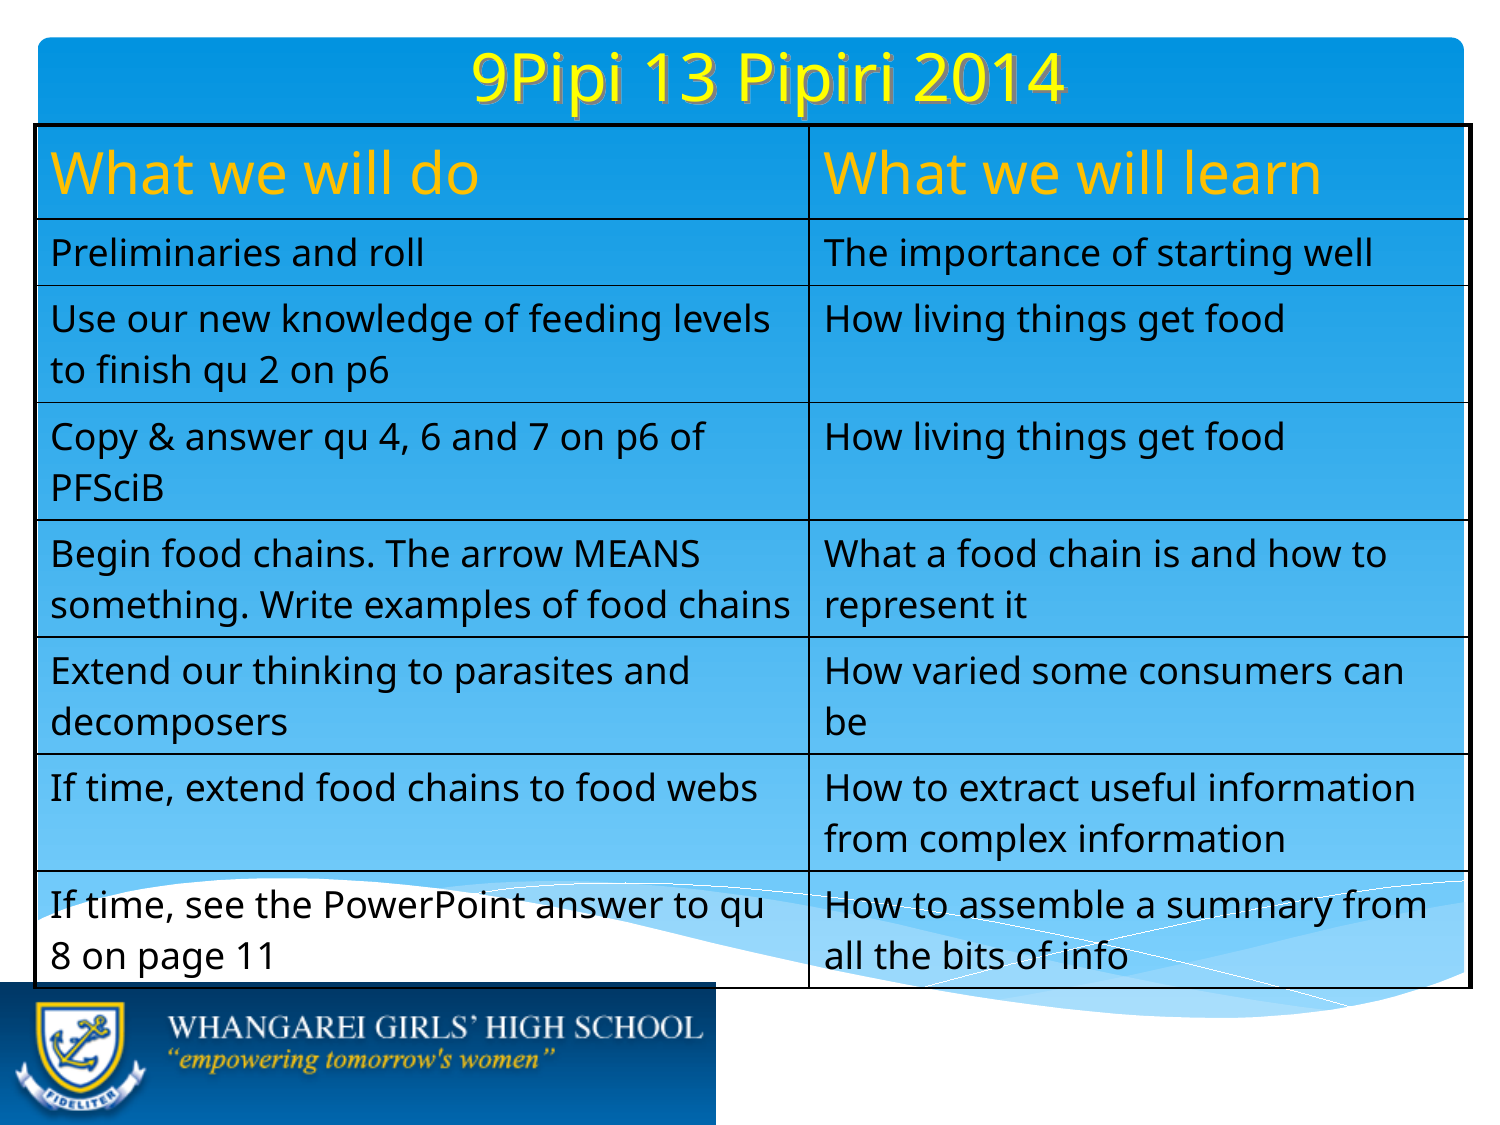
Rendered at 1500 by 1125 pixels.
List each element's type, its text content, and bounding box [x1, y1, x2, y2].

text_box 9Pipi 13 Pipiri 2014 [162, 24, 1375, 123]
table_cell How varied some consumers can be [810, 638, 1468, 753]
table_header What we will learn [810, 127, 1468, 218]
table_cell Extend our thinking to parasites and decomposers [37, 638, 808, 753]
table_cell How to extract useful information from complex information [810, 755, 1468, 870]
table_cell How living things get food [810, 403, 1468, 519]
table_cell If time, see the PowerPoint answer to qu 8 on page 11 [37, 872, 808, 987]
picture [0, 982, 716, 1125]
table_cell Use our new knowledge of feeding levels to finish qu 2 on p6 [37, 286, 808, 402]
table_cell What a food chain is and how to represent it [810, 521, 1468, 636]
table_cell Copy & answer qu 4, 6 and 7 on p6 of PFSciB [37, 403, 808, 519]
table_cell How living things get food [810, 286, 1468, 402]
table_cell The importance of starting well [810, 220, 1468, 285]
table_header What we will do [37, 127, 808, 218]
table_cell How to assemble a summary from all the bits of info [810, 872, 1468, 987]
table_cell Preliminaries and roll [37, 220, 808, 285]
table_cell Begin food chains. The arrow MEANS something. Write examples of food chains [37, 521, 808, 636]
table_cell If time, extend food chains to food webs [37, 755, 808, 870]
